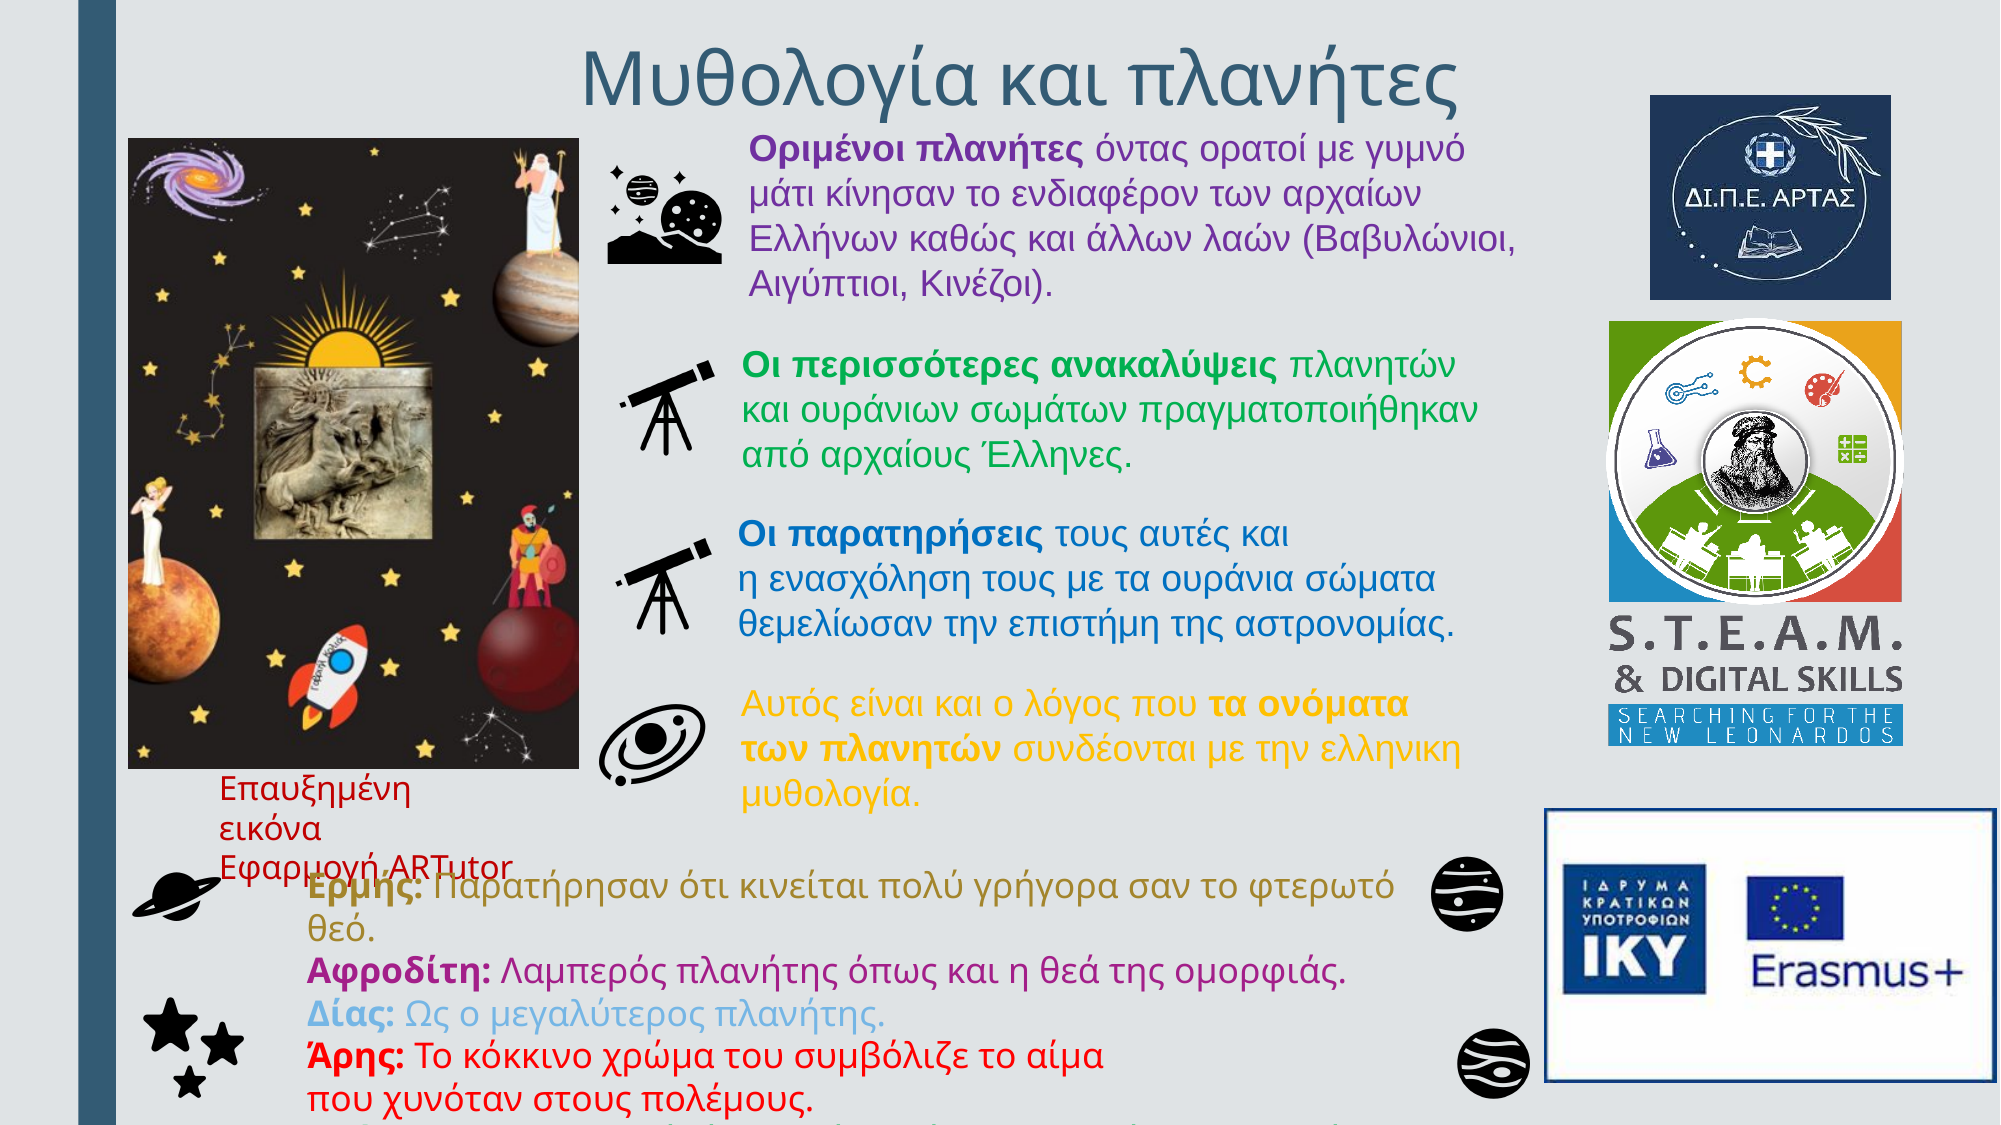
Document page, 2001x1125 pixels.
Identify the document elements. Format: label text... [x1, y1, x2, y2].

text_box Αυτός είναι και ο λόγος που τα ονόματα των πλανητών συνδέονται με την ελληνικη μυθολογία. [725, 671, 1482, 822]
picture [607, 348, 727, 468]
picture [1606, 318, 1904, 747]
title Μυθολογία και πλανήτες [473, 19, 1704, 140]
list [1544, 808, 1997, 1083]
picture [128, 982, 259, 1113]
text_box Επαυξημένη εικόνα Εφαρμογή ARTutor [203, 769, 535, 895]
picture [603, 526, 724, 647]
picture [1442, 1014, 1545, 1113]
text_box Ερμής: Παρατήρησαν ότι κινείται πολύ γρήγορα σαν το φτερωτό θεό. Αφροδίτη: Λαμπερός πλανήτης όπως και η θεά της ομορφιάς. Δίας: Ως ο μεγαλύτερος πλανήτης. Άρης: Το κόκκινο χρώμα του συμβόλιζε το αίμα που χυνόταν στους πολέμους. Κρόνος: Κινειται αργά, ήταν θεός Τιτάνας του χρόνου και το όνομα του σχετί-ζεται με τον χρόνο. [291, 855, 1467, 1125]
picture [128, 138, 579, 769]
text_box Οριμένοι πλανήτες όντας ορατοί με γυμνό μάτι κίνησαν το ενδιαφέρον των αρχαίων Ελλήνων καθώς και άλλων λαών (Βαβυλώνιοι, Αιγύπτιοι, Κινέζοι). [733, 116, 1535, 312]
text_box Οι παρατηρήσεις τους αυτές και η ενασχόληση τους με τα ουράνια σώματα θεμελίωσαν την επιστήμη της αστρονομίας. [722, 501, 1489, 652]
picture [605, 160, 724, 272]
picture [1650, 95, 1891, 300]
picture [1415, 840, 1518, 947]
picture [128, 848, 225, 945]
picture [589, 682, 715, 808]
text_box Οι περισσότερες ανακαλύψεις πλανητών και ουράνιων σωμάτων πραγματοποιήθηκαν από αρχαίους Έλληνες. [726, 332, 1504, 483]
